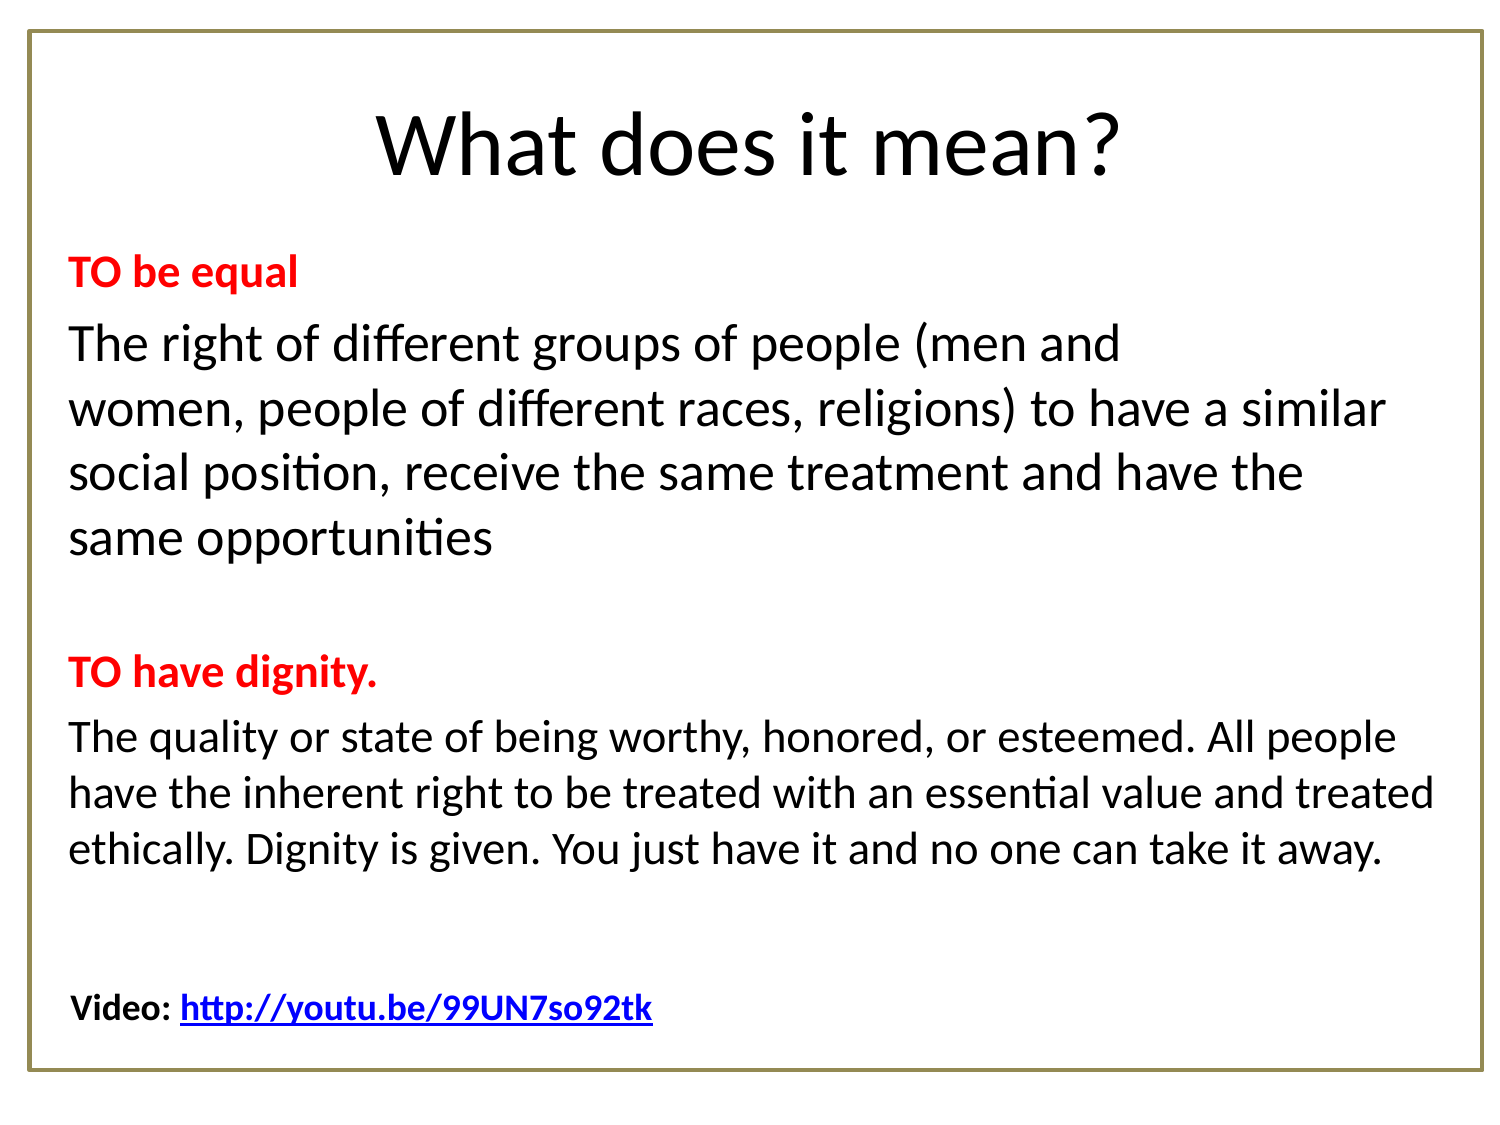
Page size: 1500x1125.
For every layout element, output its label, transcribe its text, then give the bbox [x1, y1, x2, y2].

list TO be equal The right of different groups of people (men and women, people of different races, religions) to have a similar social position, receive the same treatment and have the same opportunities TO have dignity. The quality or state of being worthy, honored, or esteemed. All people have the inherent right to be treated with an essential value and treated ethically. Dignity is given. You just have it and no one can take it away. [53, 233, 1459, 976]
text_box Migration takes place internally and internationally. In our time, the biggest international migration flows are from rich to other rich countries, and from poorer to other poorer countries (North-North; South-South). Much migration is short-term; migrants return to their country of origin. An estimated 258 million people live in a country they weren’t born in; this is approx. 3.6% World’s inhabitants (U.N. 2017). “In Europe, the size of the total population would have declined during the period 2000-2015 in the absence of migration.”(UN 2017). [27, 29, 1484, 1072]
text_box Video: http://youtu.be/99UN7so92tk [55, 975, 668, 1036]
title What does it mean? [75, 45, 1425, 233]
